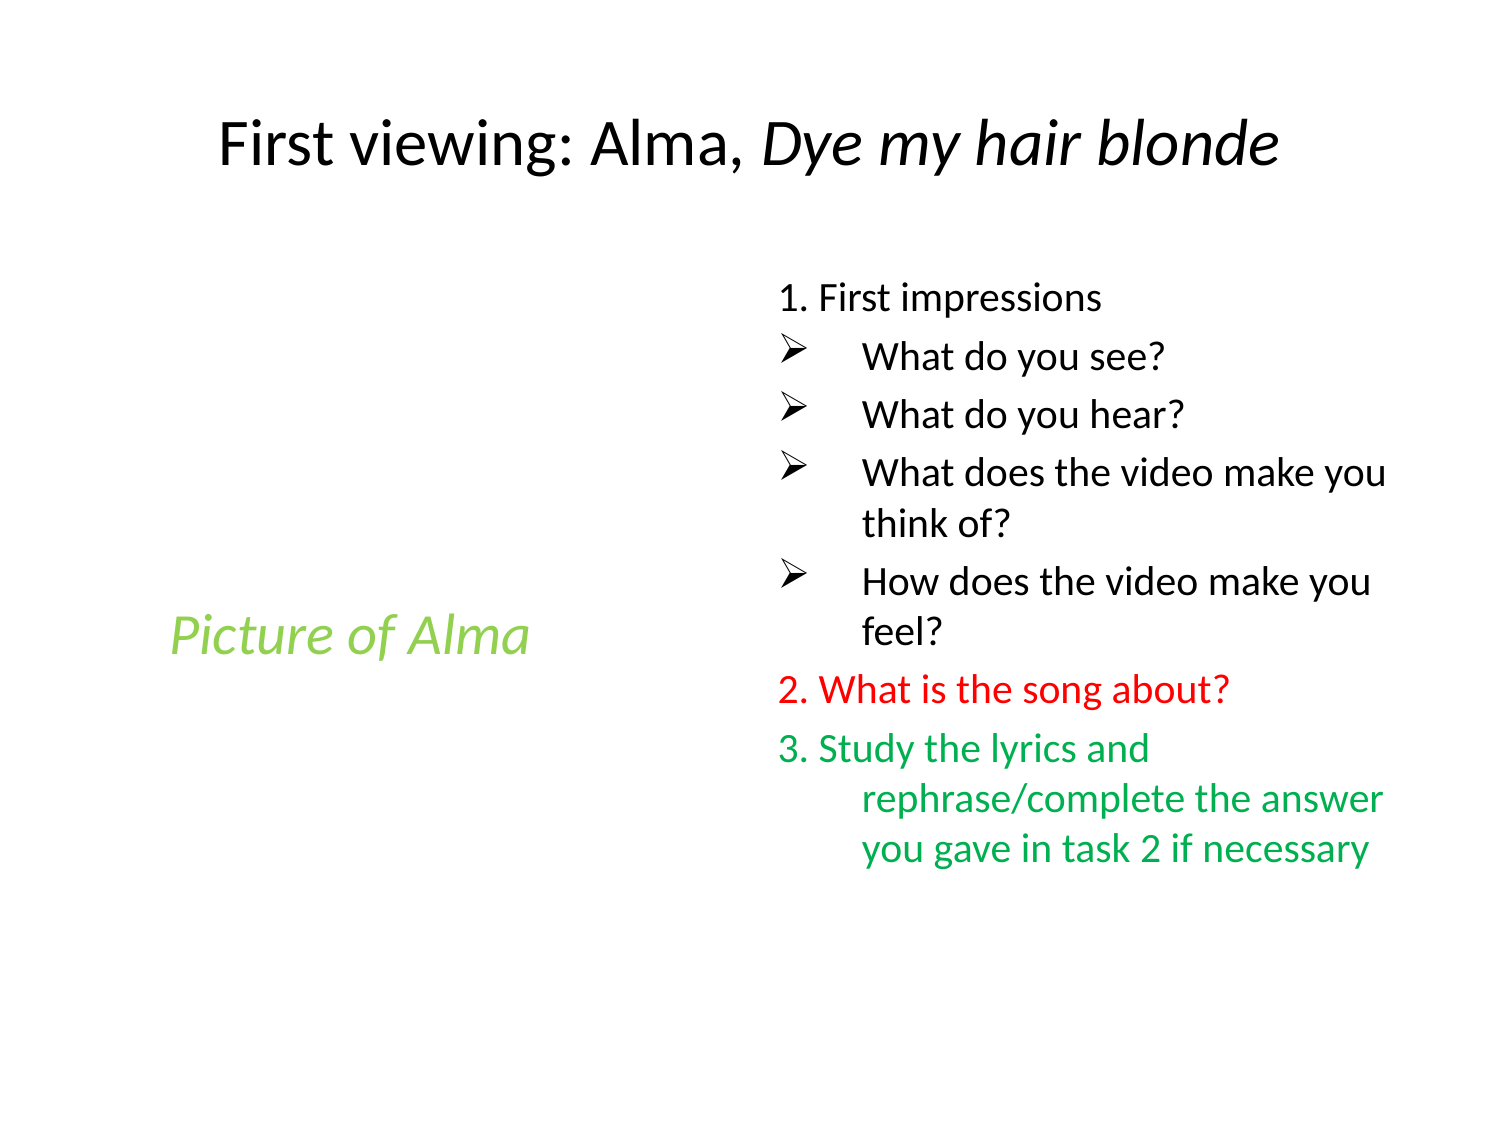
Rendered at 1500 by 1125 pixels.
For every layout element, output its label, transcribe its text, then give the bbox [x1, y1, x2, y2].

list Picture of Alma [75, 262, 738, 1005]
title First viewing: Alma, Dye my hair blonde [75, 45, 1425, 233]
list 1. First impressions What do you see? What do you hear? What does the video make you think of? How does the video make you feel? 2. What is the song about? 3. Study the lyrics and rephrase/complete the answer you gave in task 2 if necessary [762, 262, 1425, 1005]
